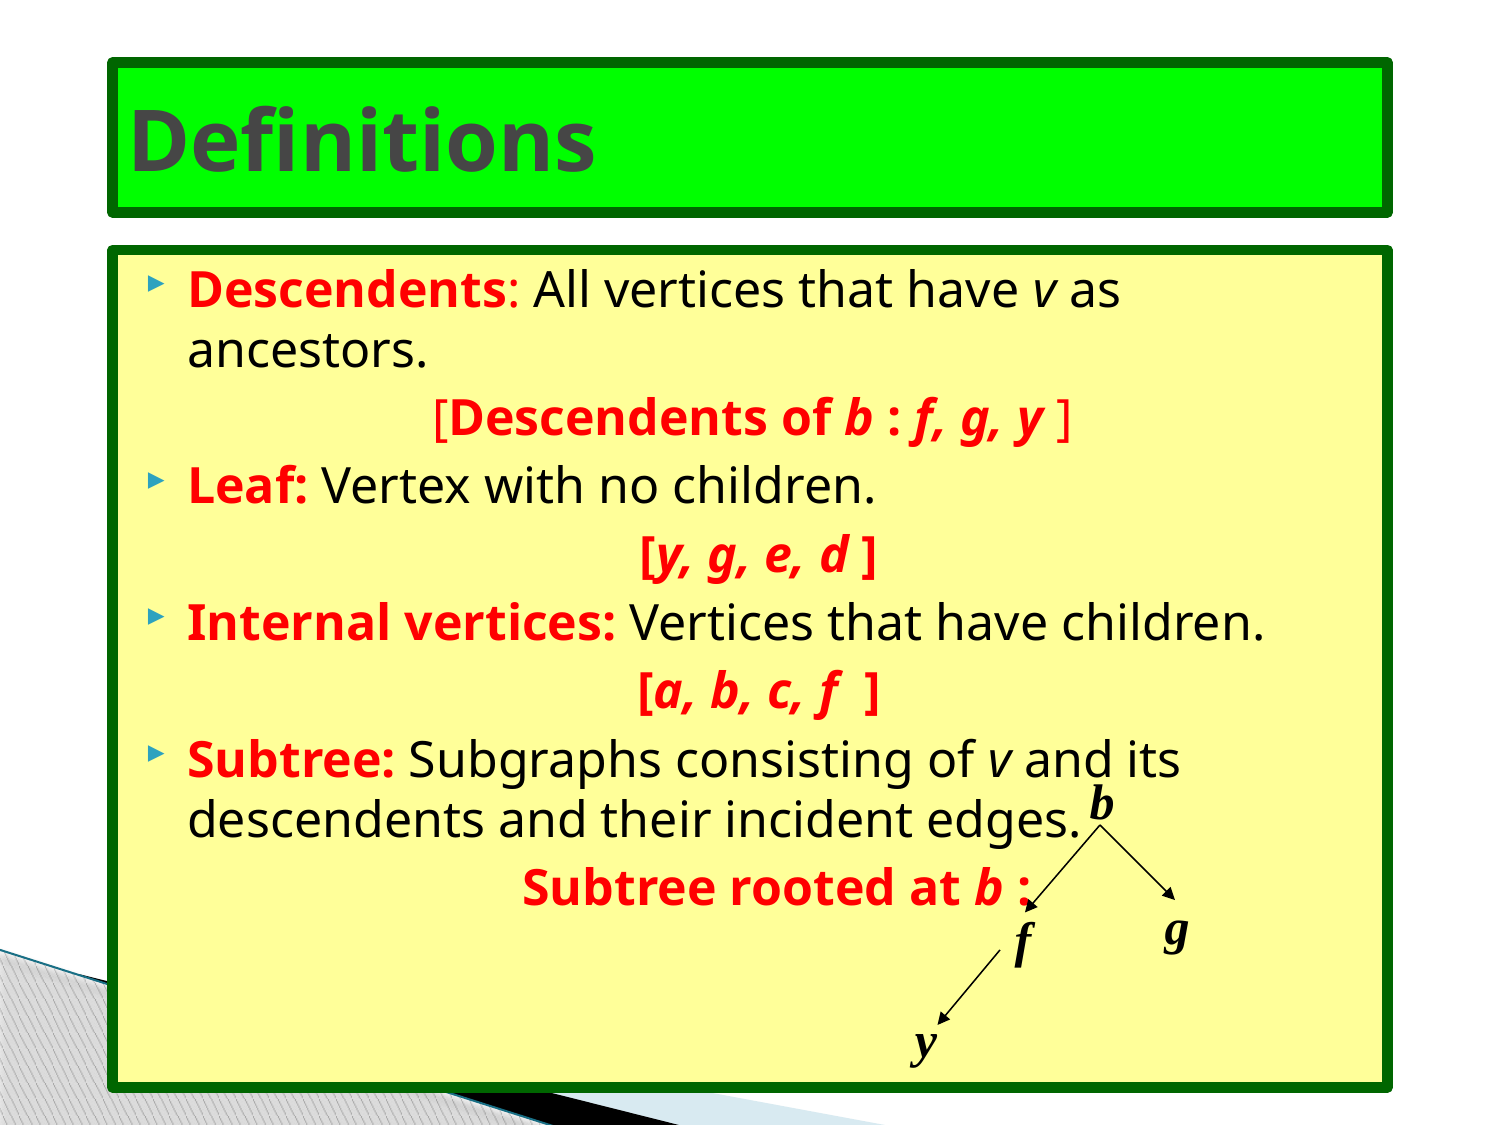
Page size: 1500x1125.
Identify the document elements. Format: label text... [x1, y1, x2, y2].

text_box g [1149, 887, 1225, 963]
text_box b [1074, 762, 1150, 838]
text_box y [899, 999, 975, 1075]
title Definitions [112, 62, 1388, 213]
text_box f [999, 899, 1075, 975]
list Descendents: All vertices that have v as ancestors. [Descendents of b : f, g, y ] Leaf: Vertex with no children. [y, g, e, d ] Internal vertices: Vertices that have children. [a, b, c, f ] Subtree: Subgraphs consisting of v and its descendents and their incident edges. Subtree rooted at b : [112, 249, 1388, 1088]
